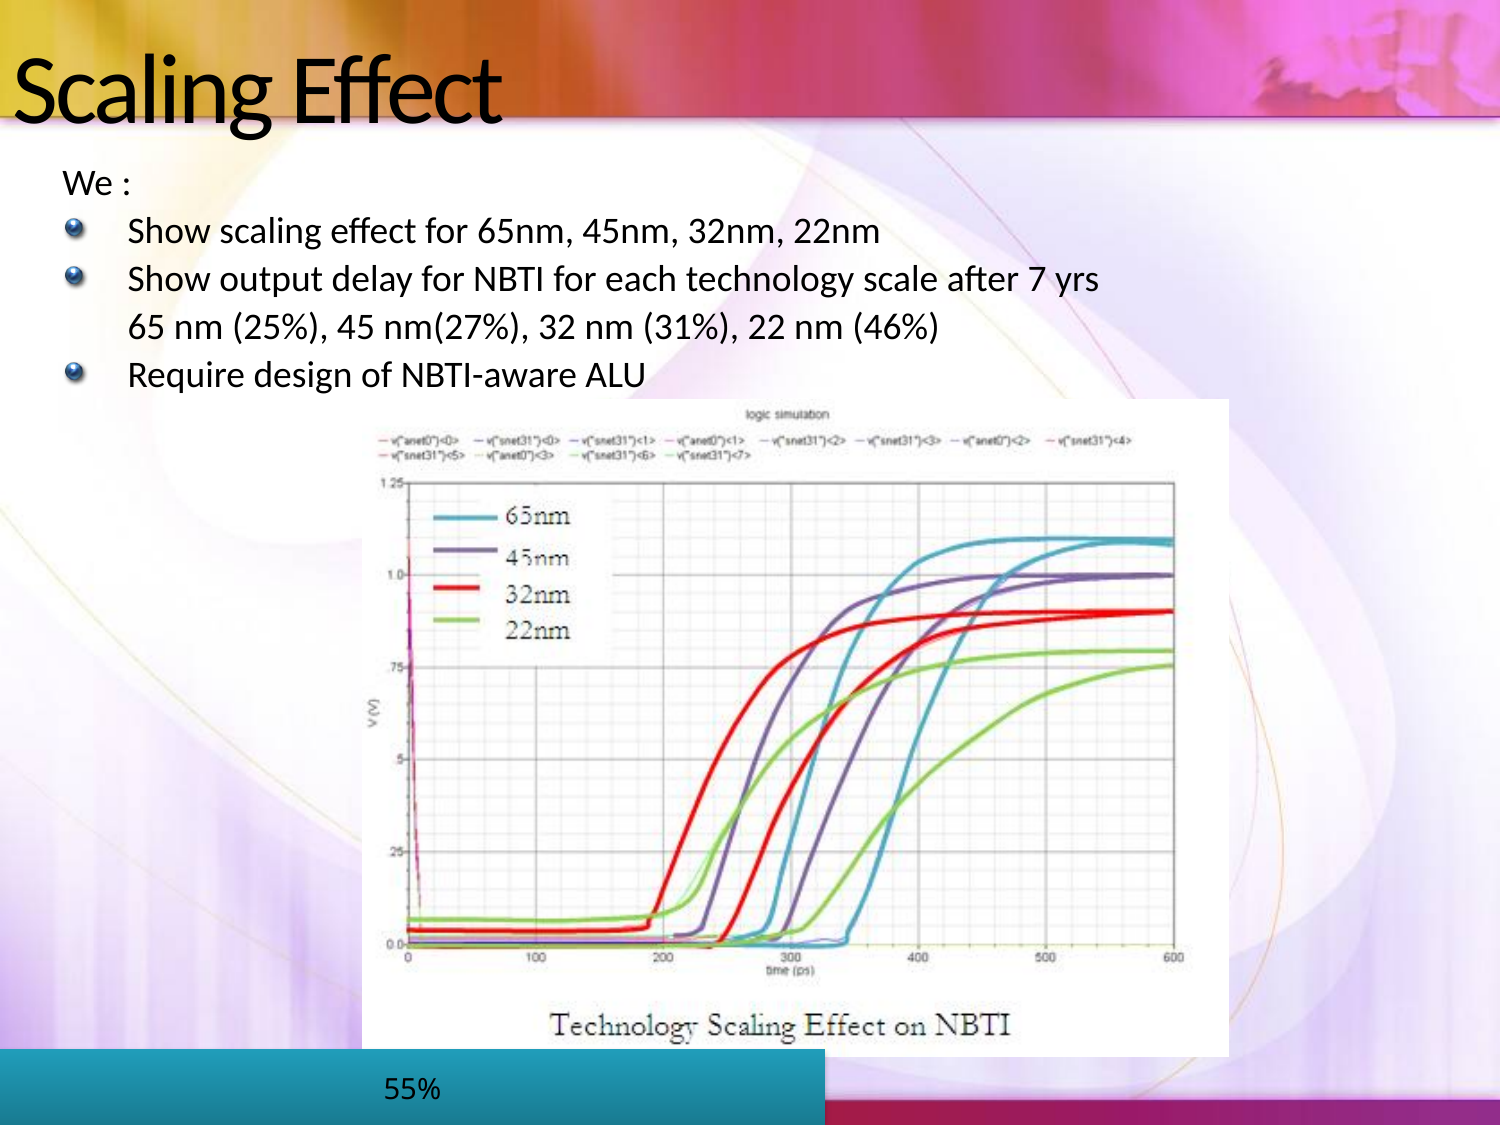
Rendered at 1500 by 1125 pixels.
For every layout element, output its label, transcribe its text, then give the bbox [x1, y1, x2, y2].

list We : Show scaling effect for 65nm, 45nm, 32nm, 22nm Show output delay for NBTI for each technology scale after 7 yrs 65 nm (25%), 45 nm(27%), 32 nm (31%), 22 nm (46%) Require design of NBTI-aware ALU [62, 163, 1438, 405]
picture [0, 0, 1500, 1125]
title Scaling Effect [12, 37, 1388, 147]
text_box 55% [0, 1049, 825, 1125]
